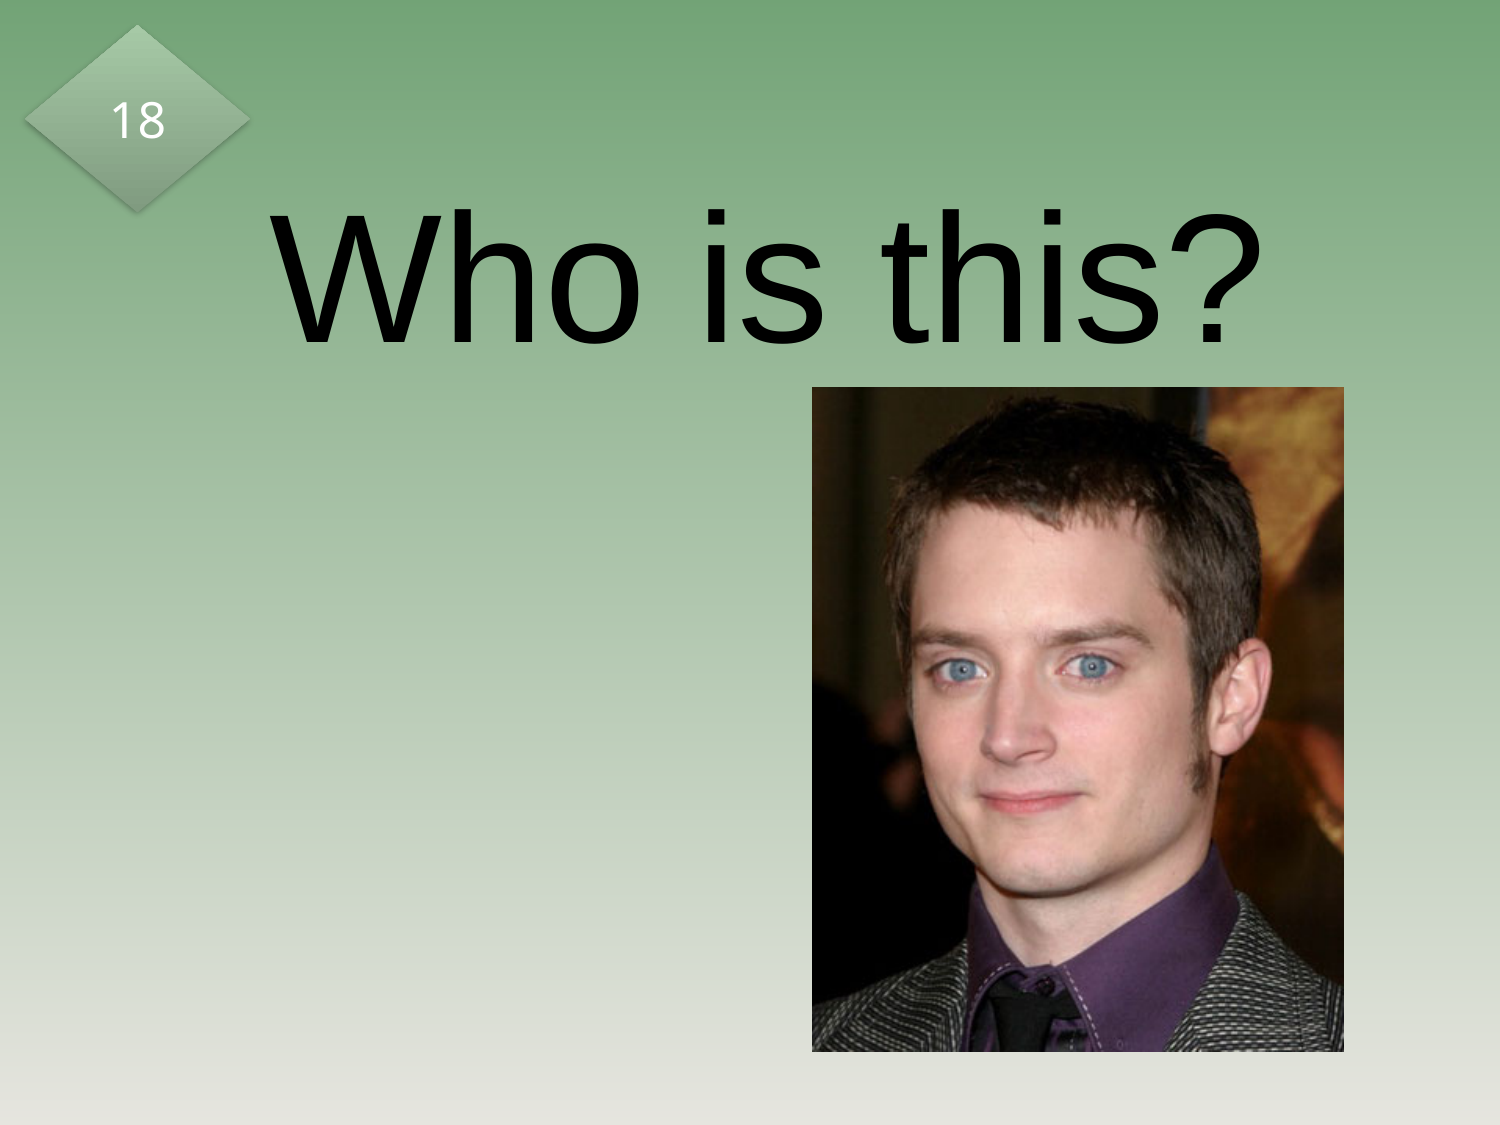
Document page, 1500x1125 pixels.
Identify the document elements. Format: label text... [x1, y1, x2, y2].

text_box 18 [24, 24, 250, 213]
picture [812, 387, 1344, 1052]
title Who is this? [124, 0, 1413, 638]
